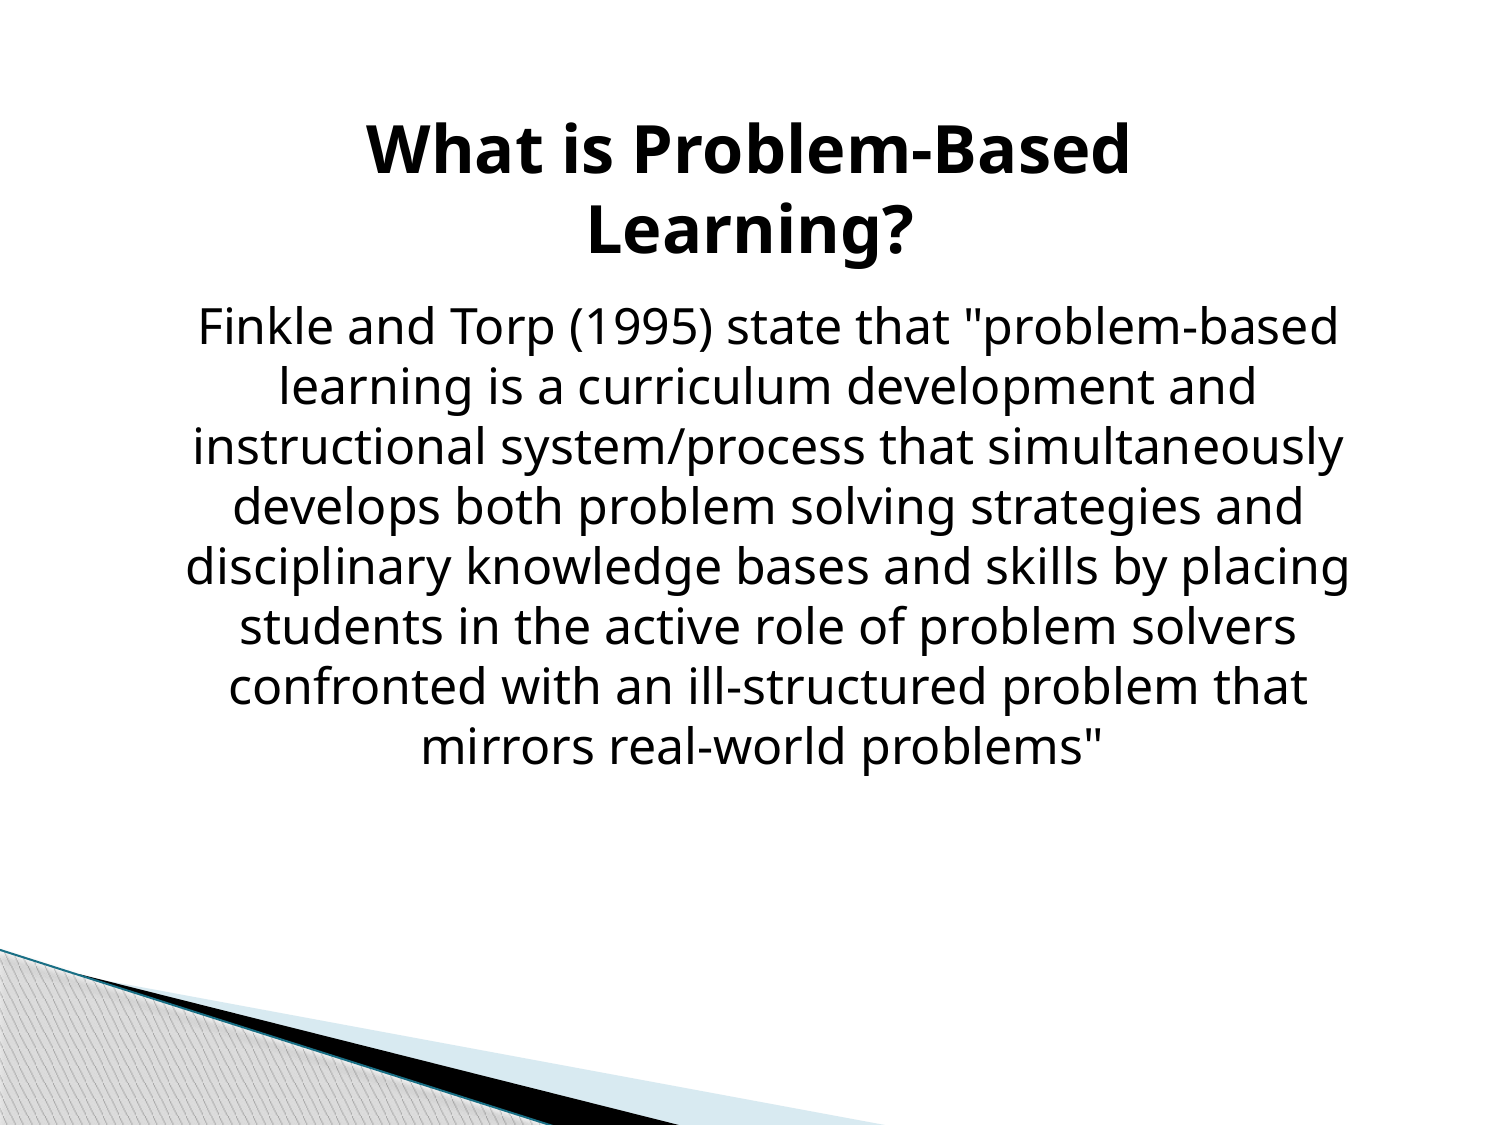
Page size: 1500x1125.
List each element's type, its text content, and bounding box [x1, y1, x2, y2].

text_box Finkle and Torp (1995) state that "problem-based learning is a curriculum development and instructional system/process that simultaneously develops both problem solving strategies and disciplinary knowledge bases and skills by placing students in the active role of problem solvers confronted with an ill-structured problem that mirrors real-world problems" [150, 287, 1388, 783]
text_box What is Problem-Based Learning? [200, 99, 1300, 355]
